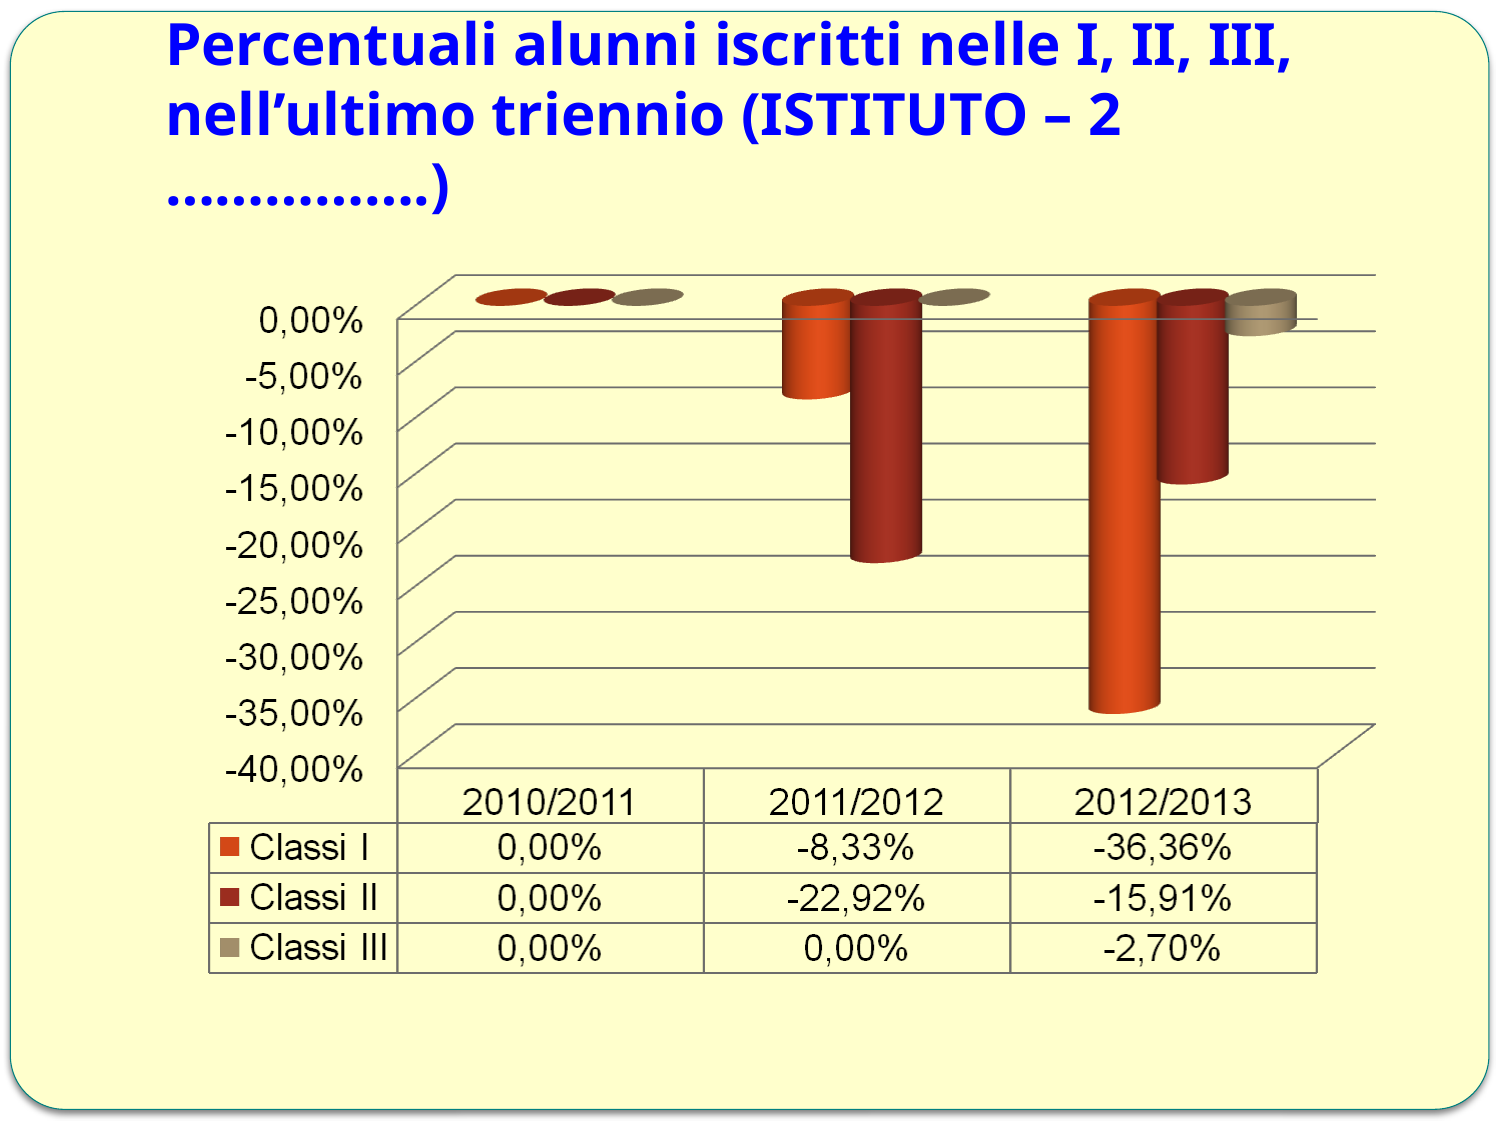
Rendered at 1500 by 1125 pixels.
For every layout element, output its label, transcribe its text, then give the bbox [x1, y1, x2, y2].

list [141, 228, 1434, 996]
title Percentuali alunni iscritti nelle I, II, III, nell’ultimo triennio (ISTITUTO – 2 …………….) [149, 44, 1426, 227]
